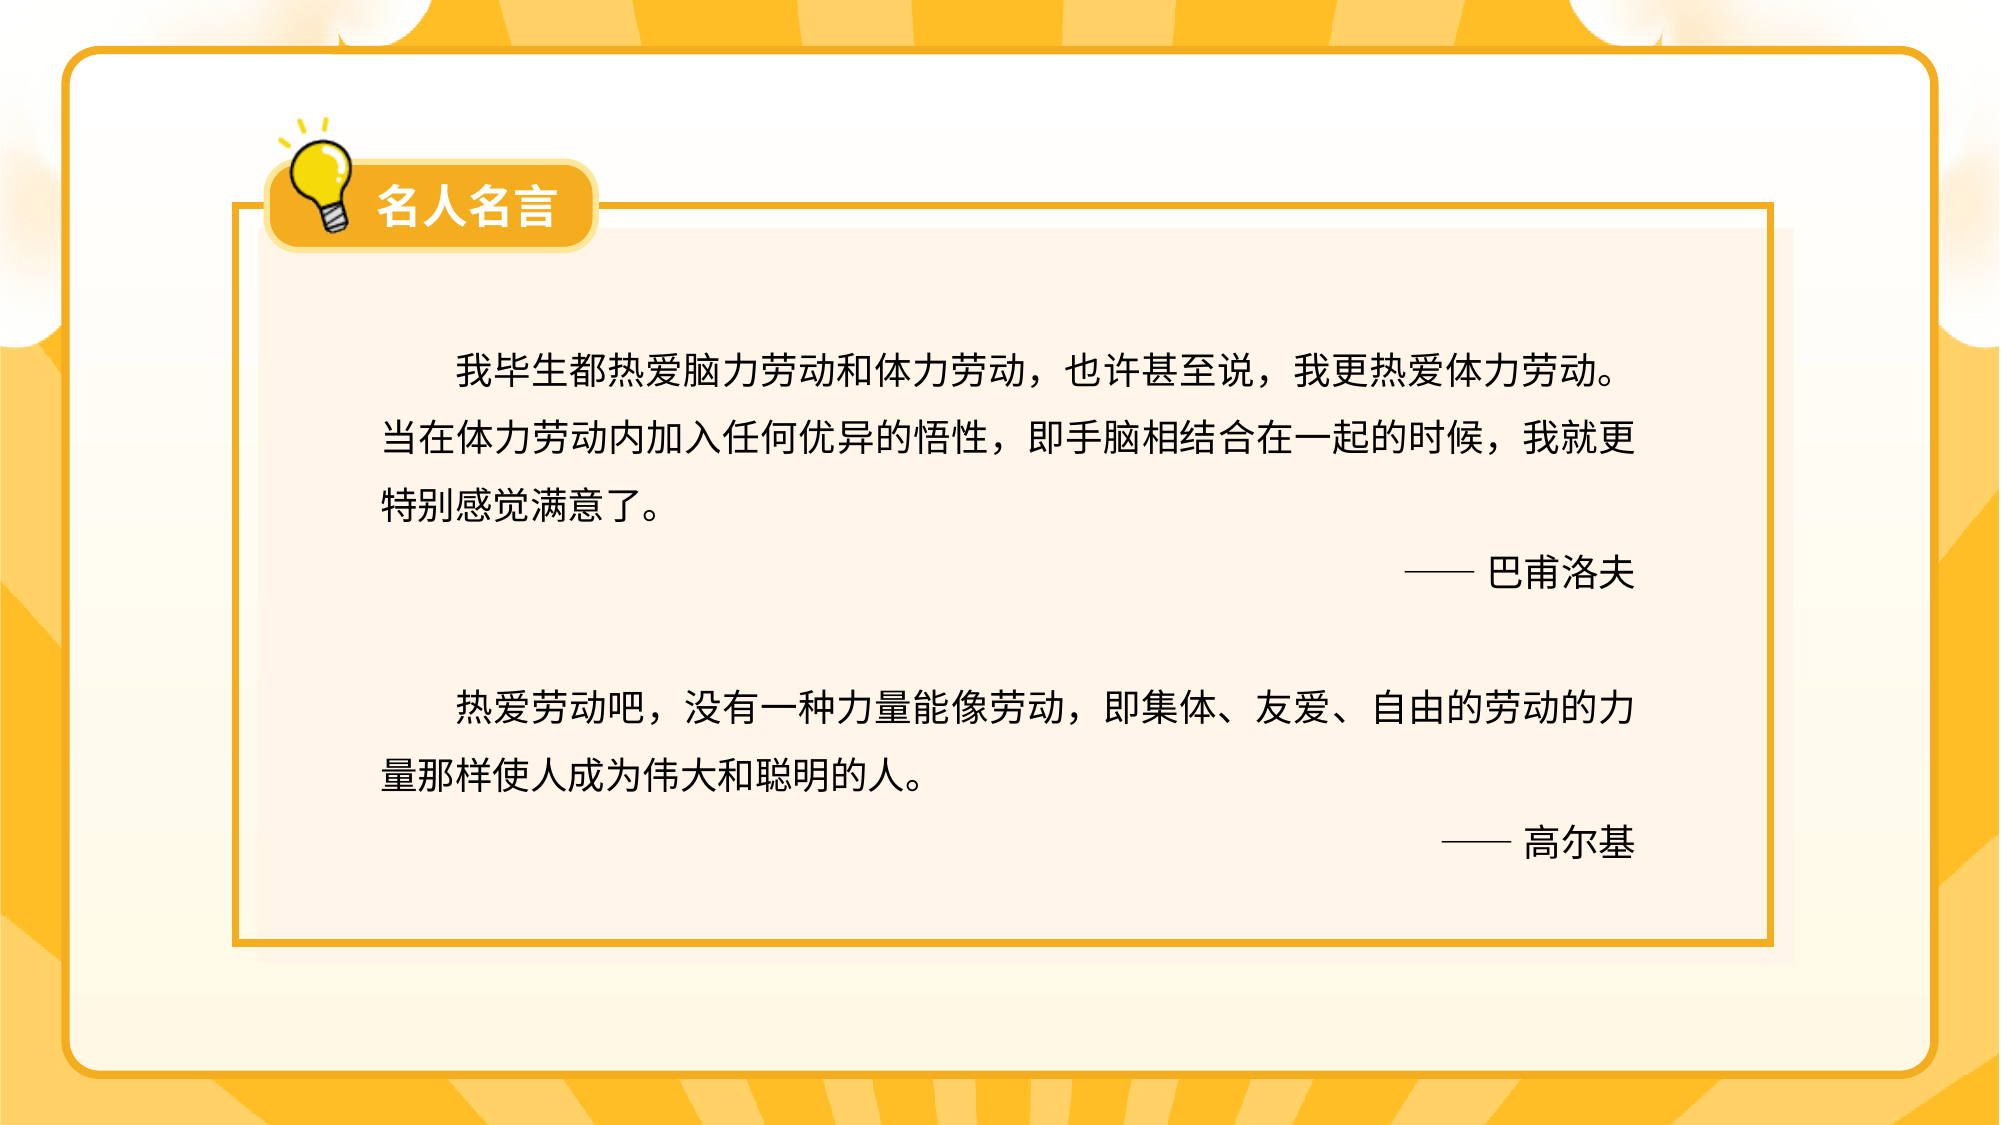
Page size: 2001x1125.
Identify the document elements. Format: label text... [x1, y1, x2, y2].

text_box 名人名言 [266, 173, 274, 239]
text_box 名人名言 [275, 161, 596, 250]
text_box [257, 227, 1794, 967]
picture [0, 0, 2000, 1125]
text_box 我毕生都热爱脑力劳动和体力劳动，也许甚至说，我更热爱体力劳动。当在体力劳动内加入任何优异的悟性，即手脑相结合在一起的时候，我就更特别感觉满意了。 ——巴甫洛夫 热爱劳动吧，没有一种力量能像劳动，即集体、友爱、自由的劳动的力量那样使人成为伟大和聪明的人。 ——高尔基 [365, 316, 1651, 872]
text_box [234, 204, 1771, 944]
